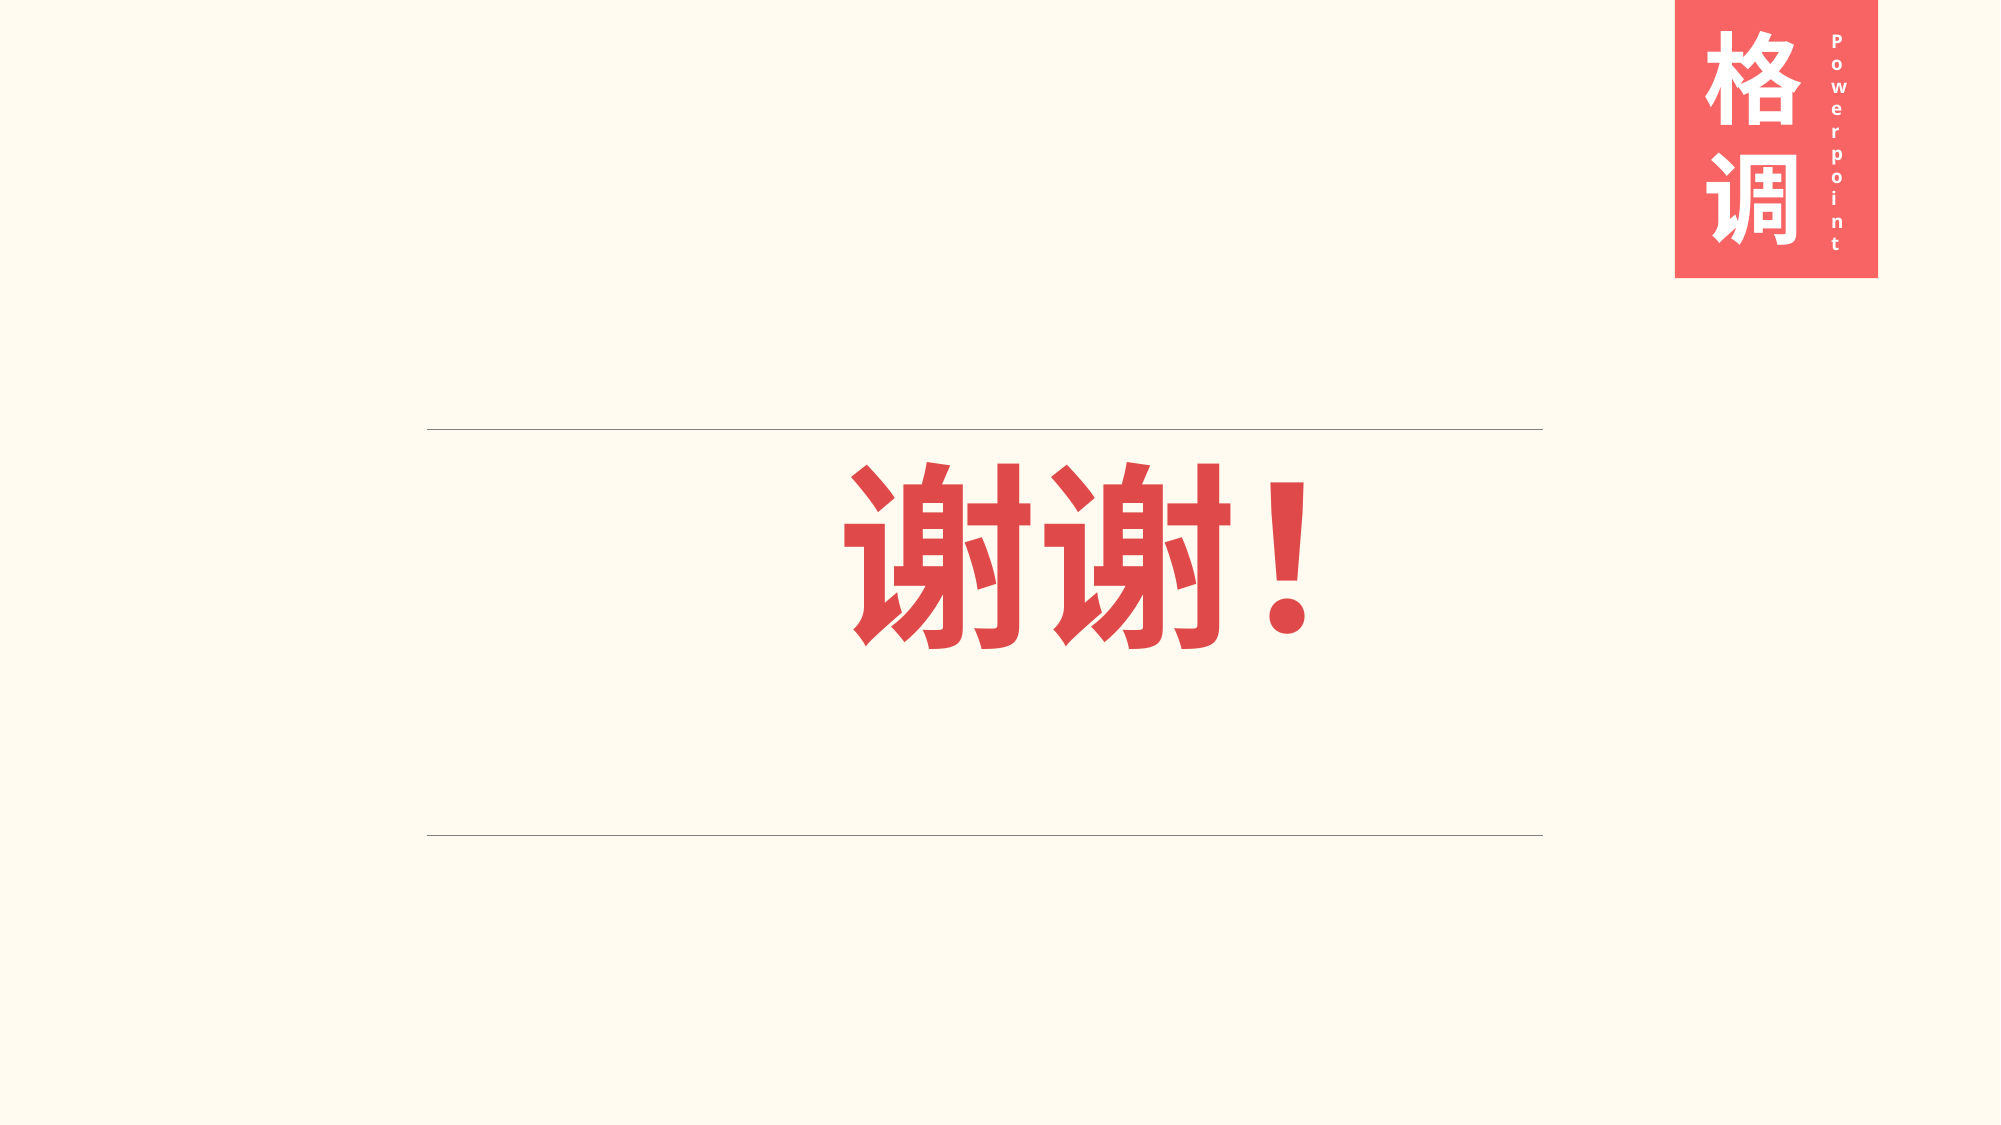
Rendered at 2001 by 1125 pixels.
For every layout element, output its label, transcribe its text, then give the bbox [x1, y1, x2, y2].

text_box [427, 424, 1543, 836]
text_box Powerpoint [1816, 22, 1851, 262]
text_box 格调 [1688, 8, 1803, 264]
text_box [1674, 0, 1879, 279]
